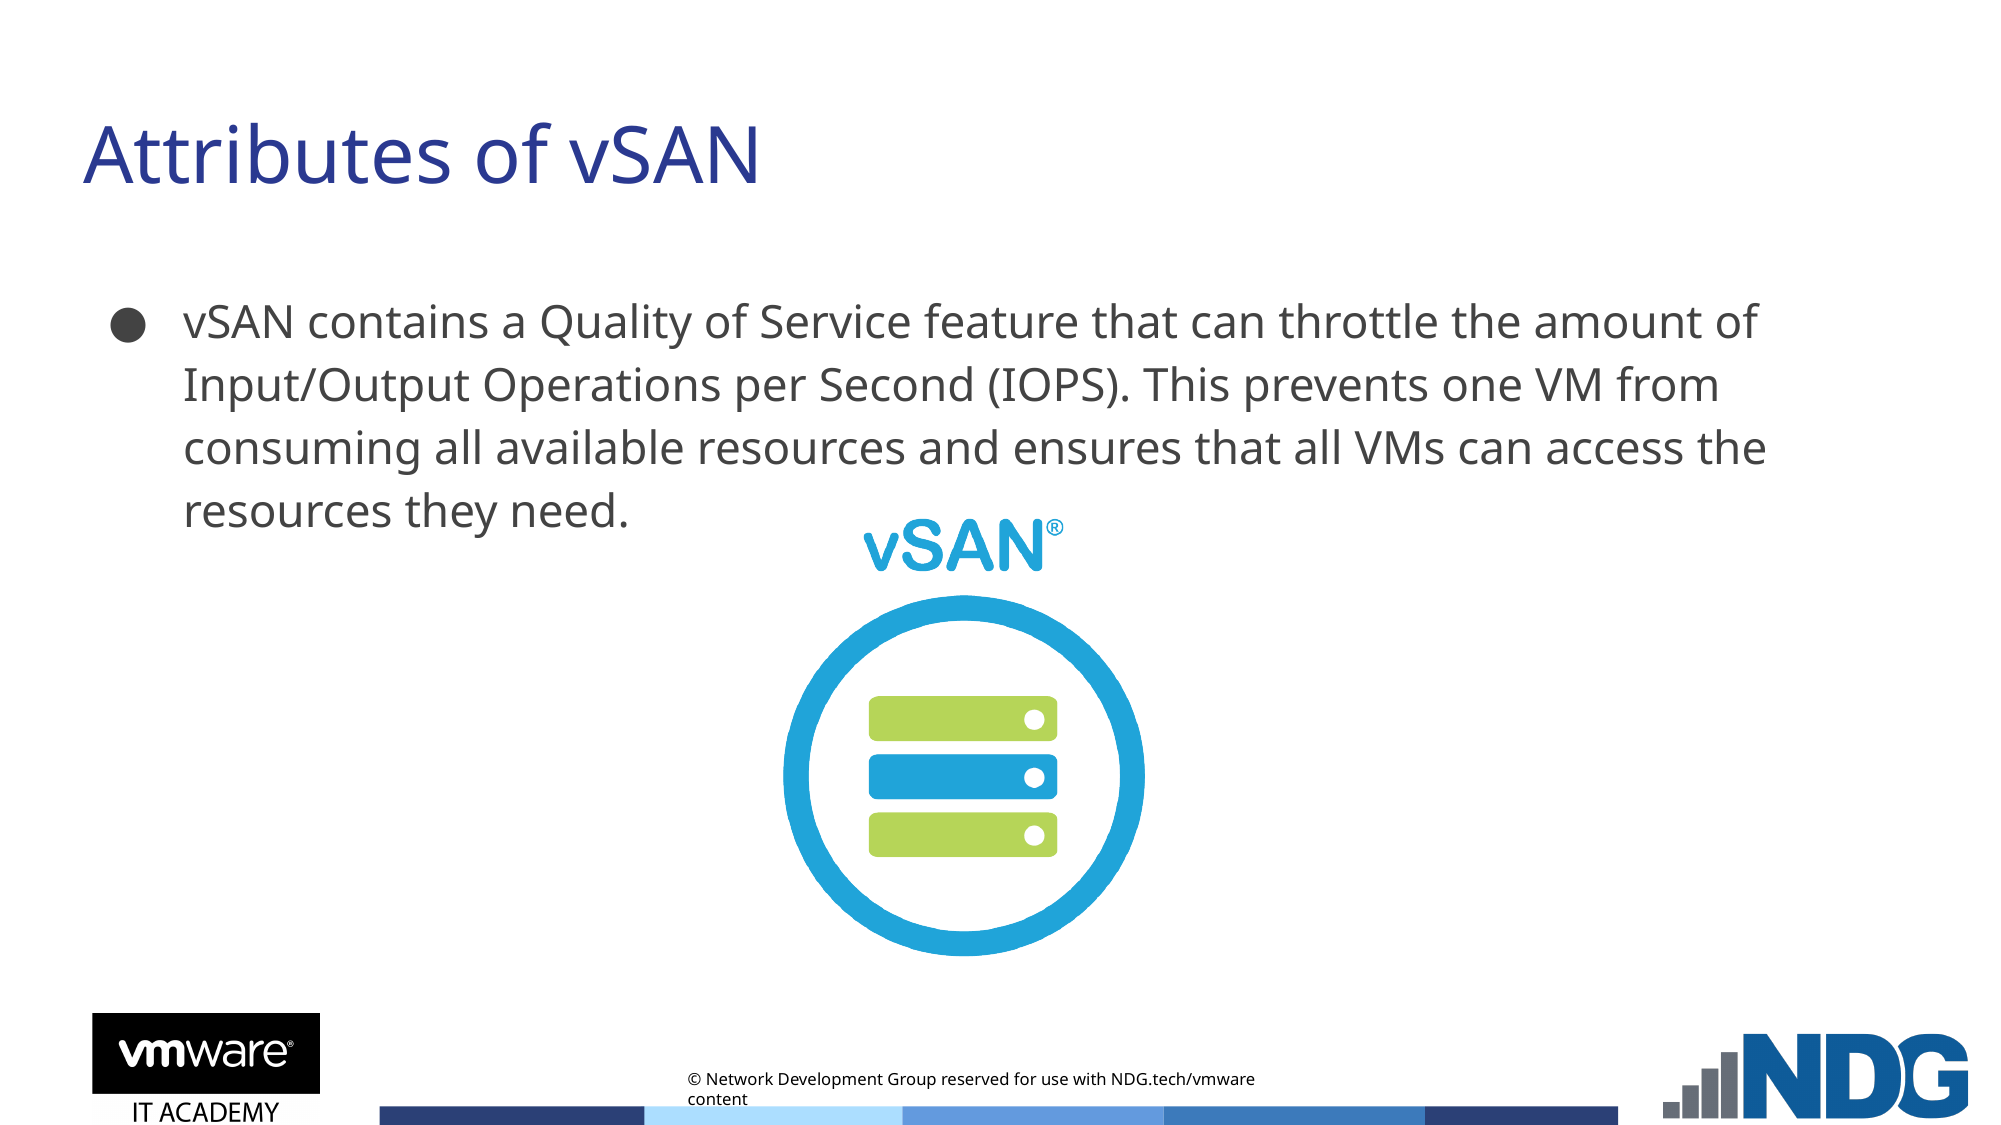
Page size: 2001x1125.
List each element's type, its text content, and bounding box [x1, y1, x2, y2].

title Attributes of vSAN [68, 89, 1932, 223]
picture [1648, 1026, 1984, 1125]
list vSAN contains a Quality of Service feature that can throttle the amount of Input/Output Operations per Second (IOPS). This prevents one VM from consuming all available resources and ensures that all VMs can access the resources they need. [68, 268, 1932, 1000]
picture [730, 495, 1205, 970]
picture [92, 1013, 320, 1125]
